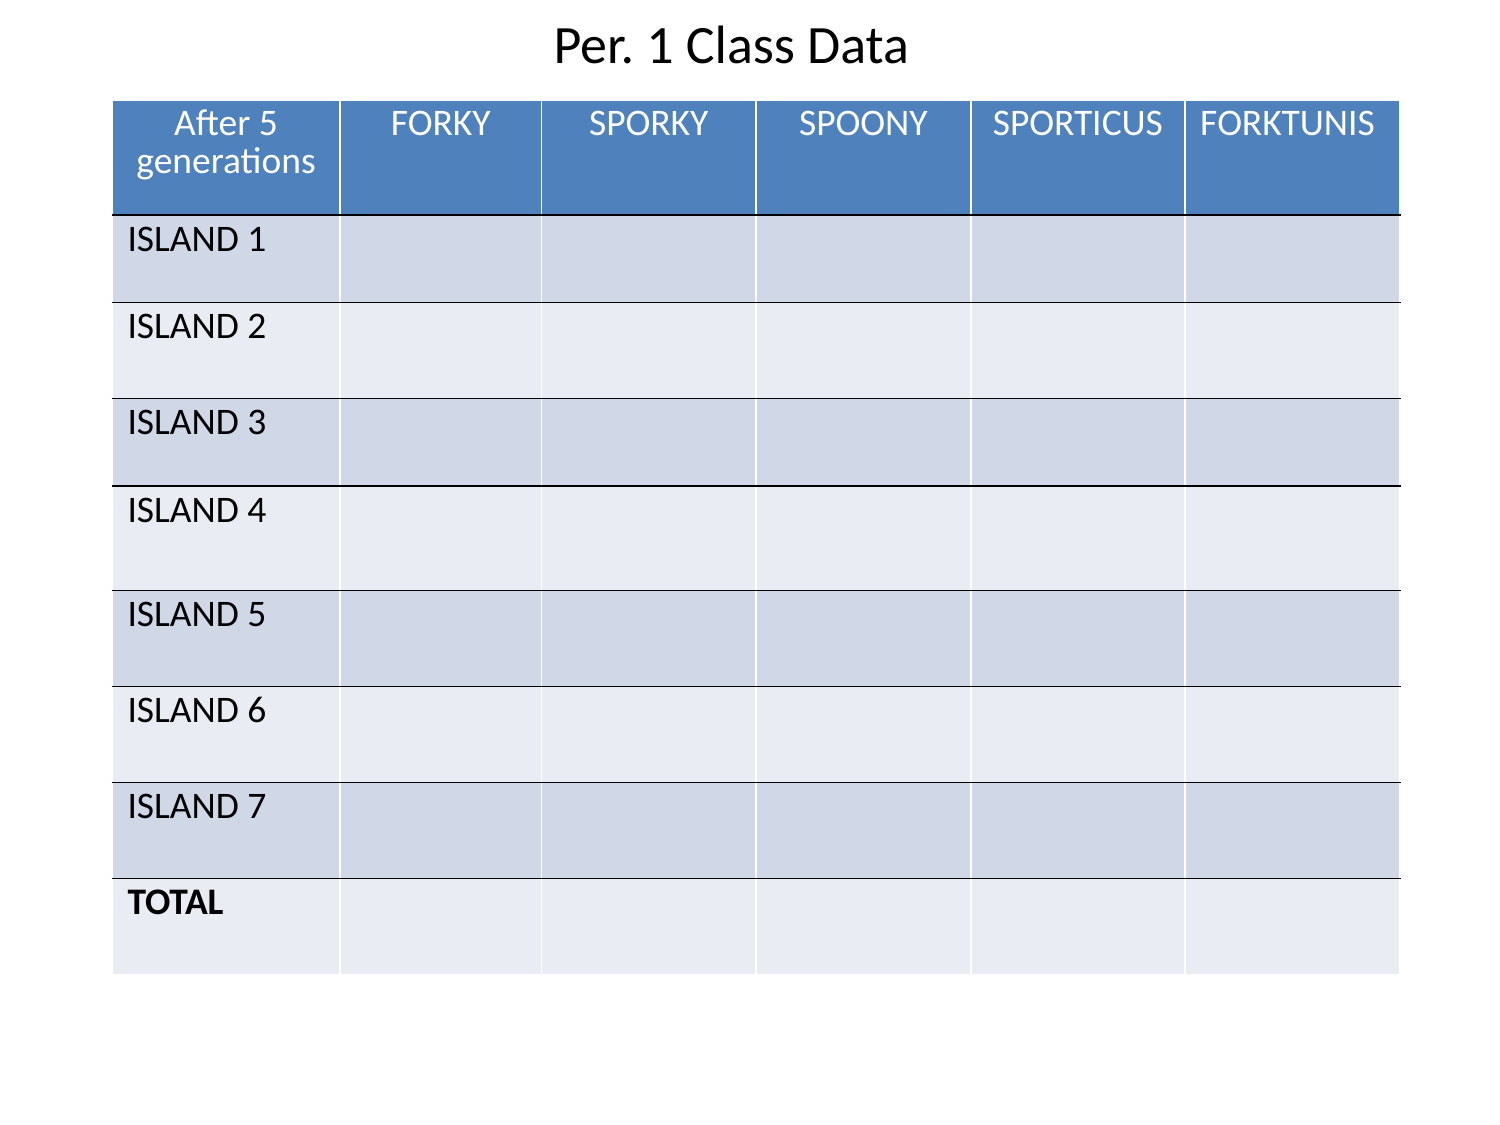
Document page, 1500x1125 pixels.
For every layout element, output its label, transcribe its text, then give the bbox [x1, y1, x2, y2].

title Per. 1 Class Data [137, 2, 1325, 82]
table_cell [1186, 591, 1399, 686]
table_cell ISLAND 2 [113, 303, 339, 398]
table_header SPOONY [757, 101, 970, 214]
table_cell [972, 487, 1184, 590]
table_cell [341, 687, 541, 782]
table_cell [542, 687, 755, 782]
table_cell [757, 879, 970, 974]
table_cell ISLAND 5 [113, 591, 339, 686]
table_cell [341, 591, 541, 686]
table_header SPORKY [542, 101, 755, 214]
table_cell [542, 879, 755, 974]
table_cell [757, 216, 970, 302]
table_cell [757, 399, 970, 485]
table_header After 5 generations [113, 101, 339, 214]
table_cell [1186, 216, 1399, 302]
table_cell [1186, 399, 1399, 485]
table_cell [341, 783, 541, 878]
table_cell [1186, 303, 1399, 398]
table_cell [757, 591, 970, 686]
table_cell TOTAL [113, 879, 339, 974]
table_cell [542, 399, 755, 485]
table_cell [972, 783, 1184, 878]
table_cell [341, 216, 541, 302]
table_header SPORTICUS [972, 101, 1184, 214]
table_cell [341, 303, 541, 398]
table_cell [542, 216, 755, 302]
table_cell [972, 879, 1184, 974]
table_cell [1186, 783, 1399, 878]
table_cell ISLAND 6 [113, 687, 339, 782]
table_cell [1186, 879, 1399, 974]
table_cell ISLAND 1 [113, 216, 339, 302]
table_cell [972, 687, 1184, 782]
table_cell [757, 487, 970, 590]
table_cell [542, 303, 755, 398]
table_cell [972, 216, 1184, 302]
table_cell ISLAND 3 [113, 399, 339, 485]
table_header FORKTUNIS [1186, 101, 1399, 214]
table_cell [757, 303, 970, 398]
table_cell [1186, 687, 1399, 782]
table_cell [542, 591, 755, 686]
table_cell [757, 687, 970, 782]
table_cell [542, 487, 755, 590]
table_cell [341, 399, 541, 485]
table_header FORKY [341, 101, 541, 214]
table_cell [341, 487, 541, 590]
table_cell ISLAND 7 [113, 783, 339, 878]
table_cell [972, 591, 1184, 686]
table_cell [972, 303, 1184, 398]
table_cell [757, 783, 970, 878]
table_cell [1186, 487, 1399, 590]
table_cell ISLAND 4 [113, 487, 339, 590]
table_cell [542, 783, 755, 878]
table_cell [972, 399, 1184, 485]
table_cell [341, 879, 541, 974]
